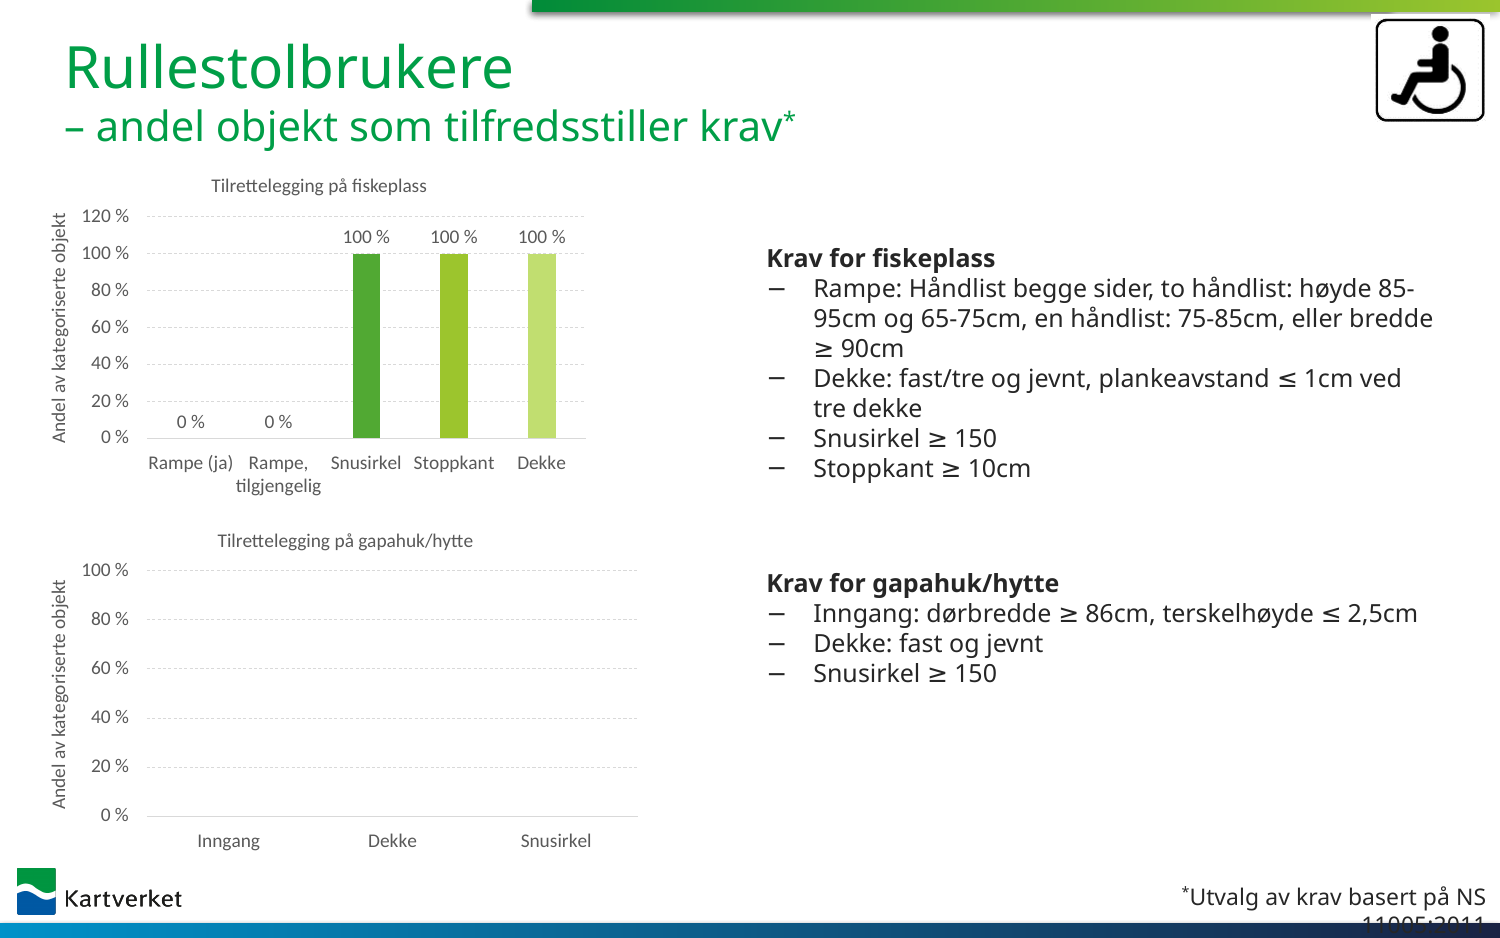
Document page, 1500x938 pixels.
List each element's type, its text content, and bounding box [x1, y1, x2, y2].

text_box Krav for gapahuk/hytte Inngang: dørbredde ≥ 86cm, terskelhøyde ≤ 2,5cm Dekke: fast og jevnt Snusirkel ≥ 150 [751, 560, 1452, 695]
text_box *Utvalg av krav basert på NS 11005:2011 [1068, 873, 1500, 938]
picture [1371, 13, 1491, 127]
text_box Rullestolbrukere – andel objekt som tilfredsstiller krav* [49, 29, 1431, 158]
picture [41, 166, 597, 505]
picture [41, 520, 650, 859]
text_box Krav for fiskeplass Rampe: Håndlist begge sider, to håndlist: høyde 85-95cm og 65-75cm, en håndlist: 75-85cm, eller bredde ≥ 90cm Dekke: fast/tre og jevnt, plankeavstand ≤ 1cm ved tre dekke Snusirkel ≥ 150 Stoppkant ≥ 10cm [751, 235, 1452, 490]
